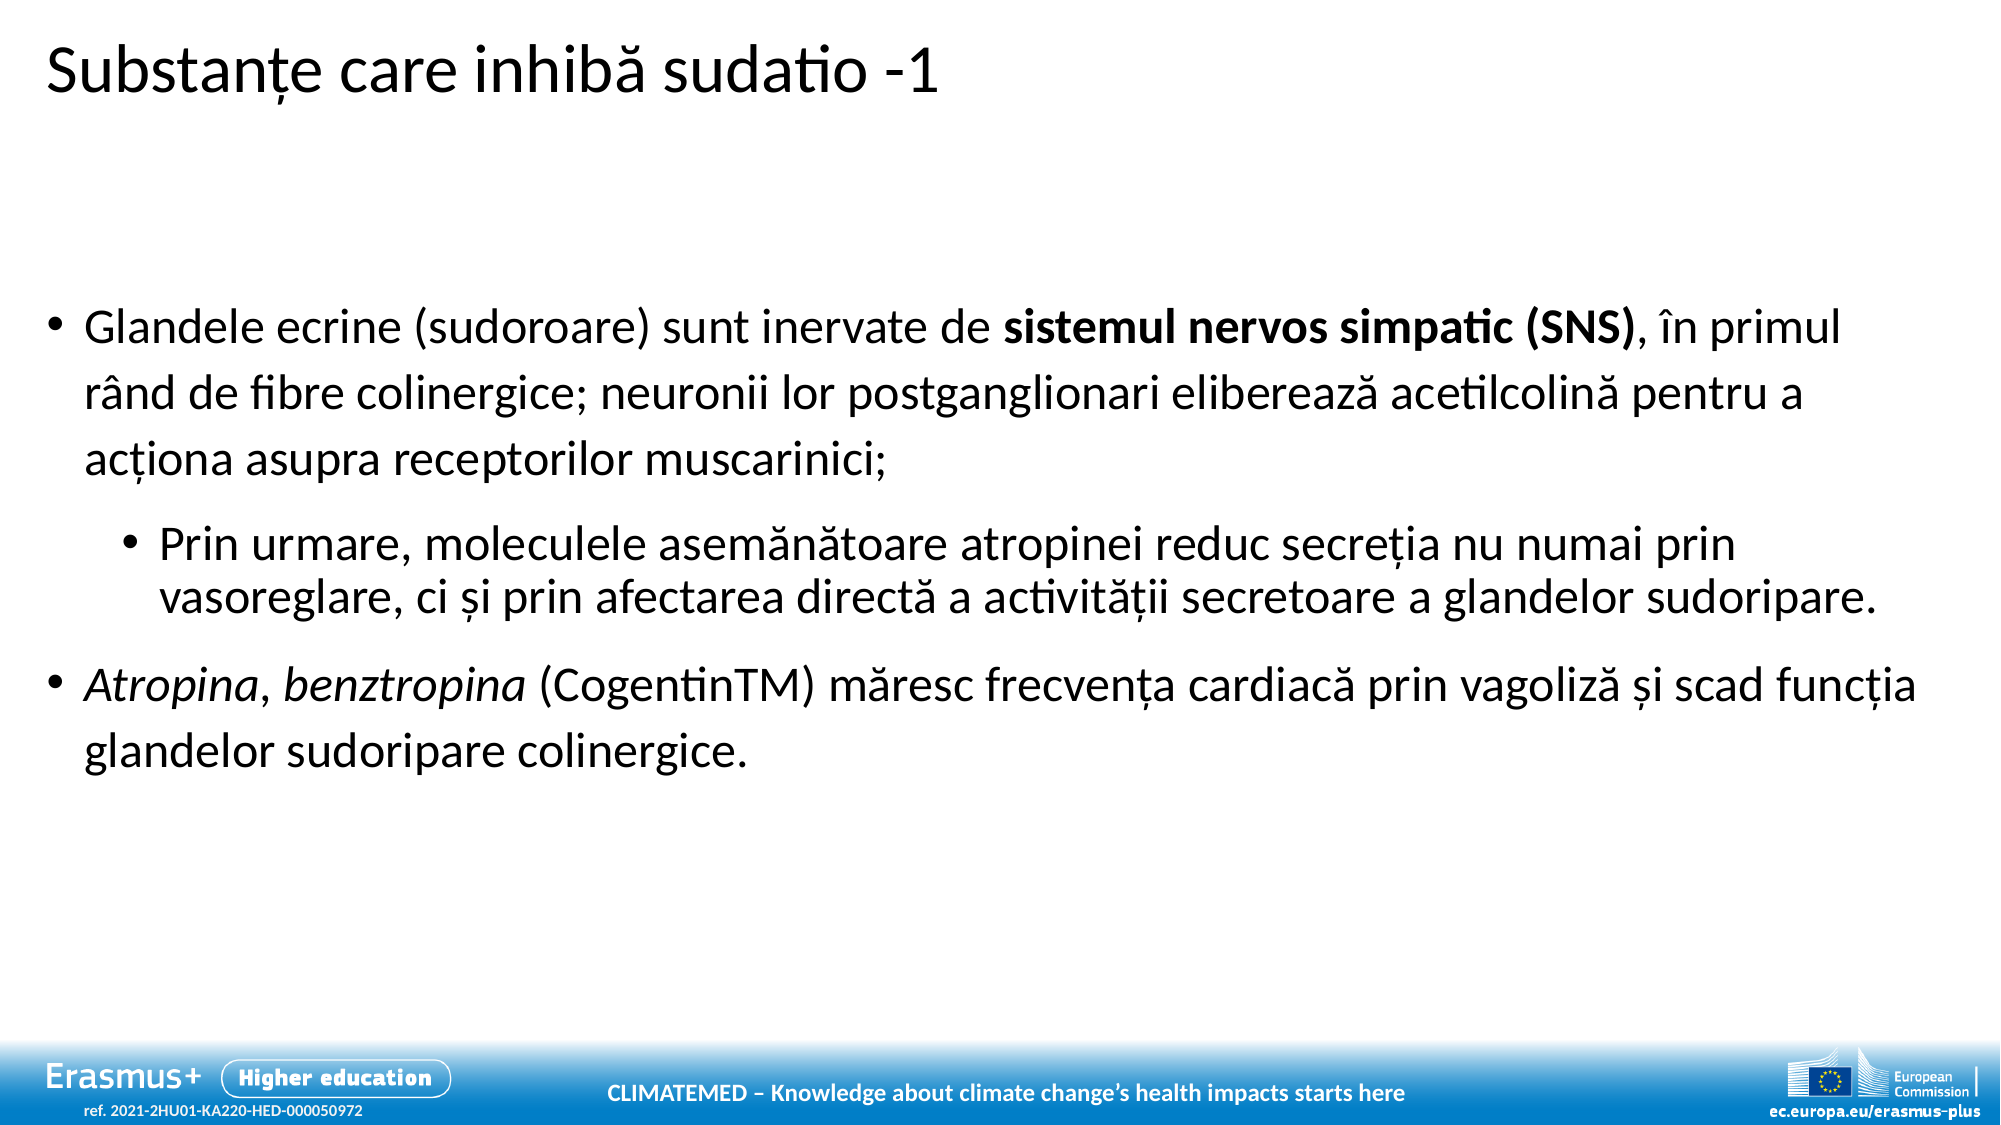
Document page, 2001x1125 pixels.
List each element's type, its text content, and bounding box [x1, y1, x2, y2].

title Substanțe care inhibă sudatio -1 [31, 25, 1984, 116]
picture [0, 899, 2000, 1125]
list Glandele ecrine (sudoroare) sunt inervate de sistemul nervos simpatic (SNS), în primul rând de fibre colinergice; neuronii lor postganglionari eliberează acetilcolină pentru a acționa asupra receptorilor muscarinici; Prin urmare, moleculele asemănătoare atropinei reduc secreția nu numai prin vasoreglare, ci și prin afectarea directă a activității secretoare a glandelor sudoripare. Atropina, benztropina (CogentinTM) măresc frecvența cardiacă prin vagoliză și scad funcția glandelor sudoripare colinergice. [31, 280, 1958, 1035]
